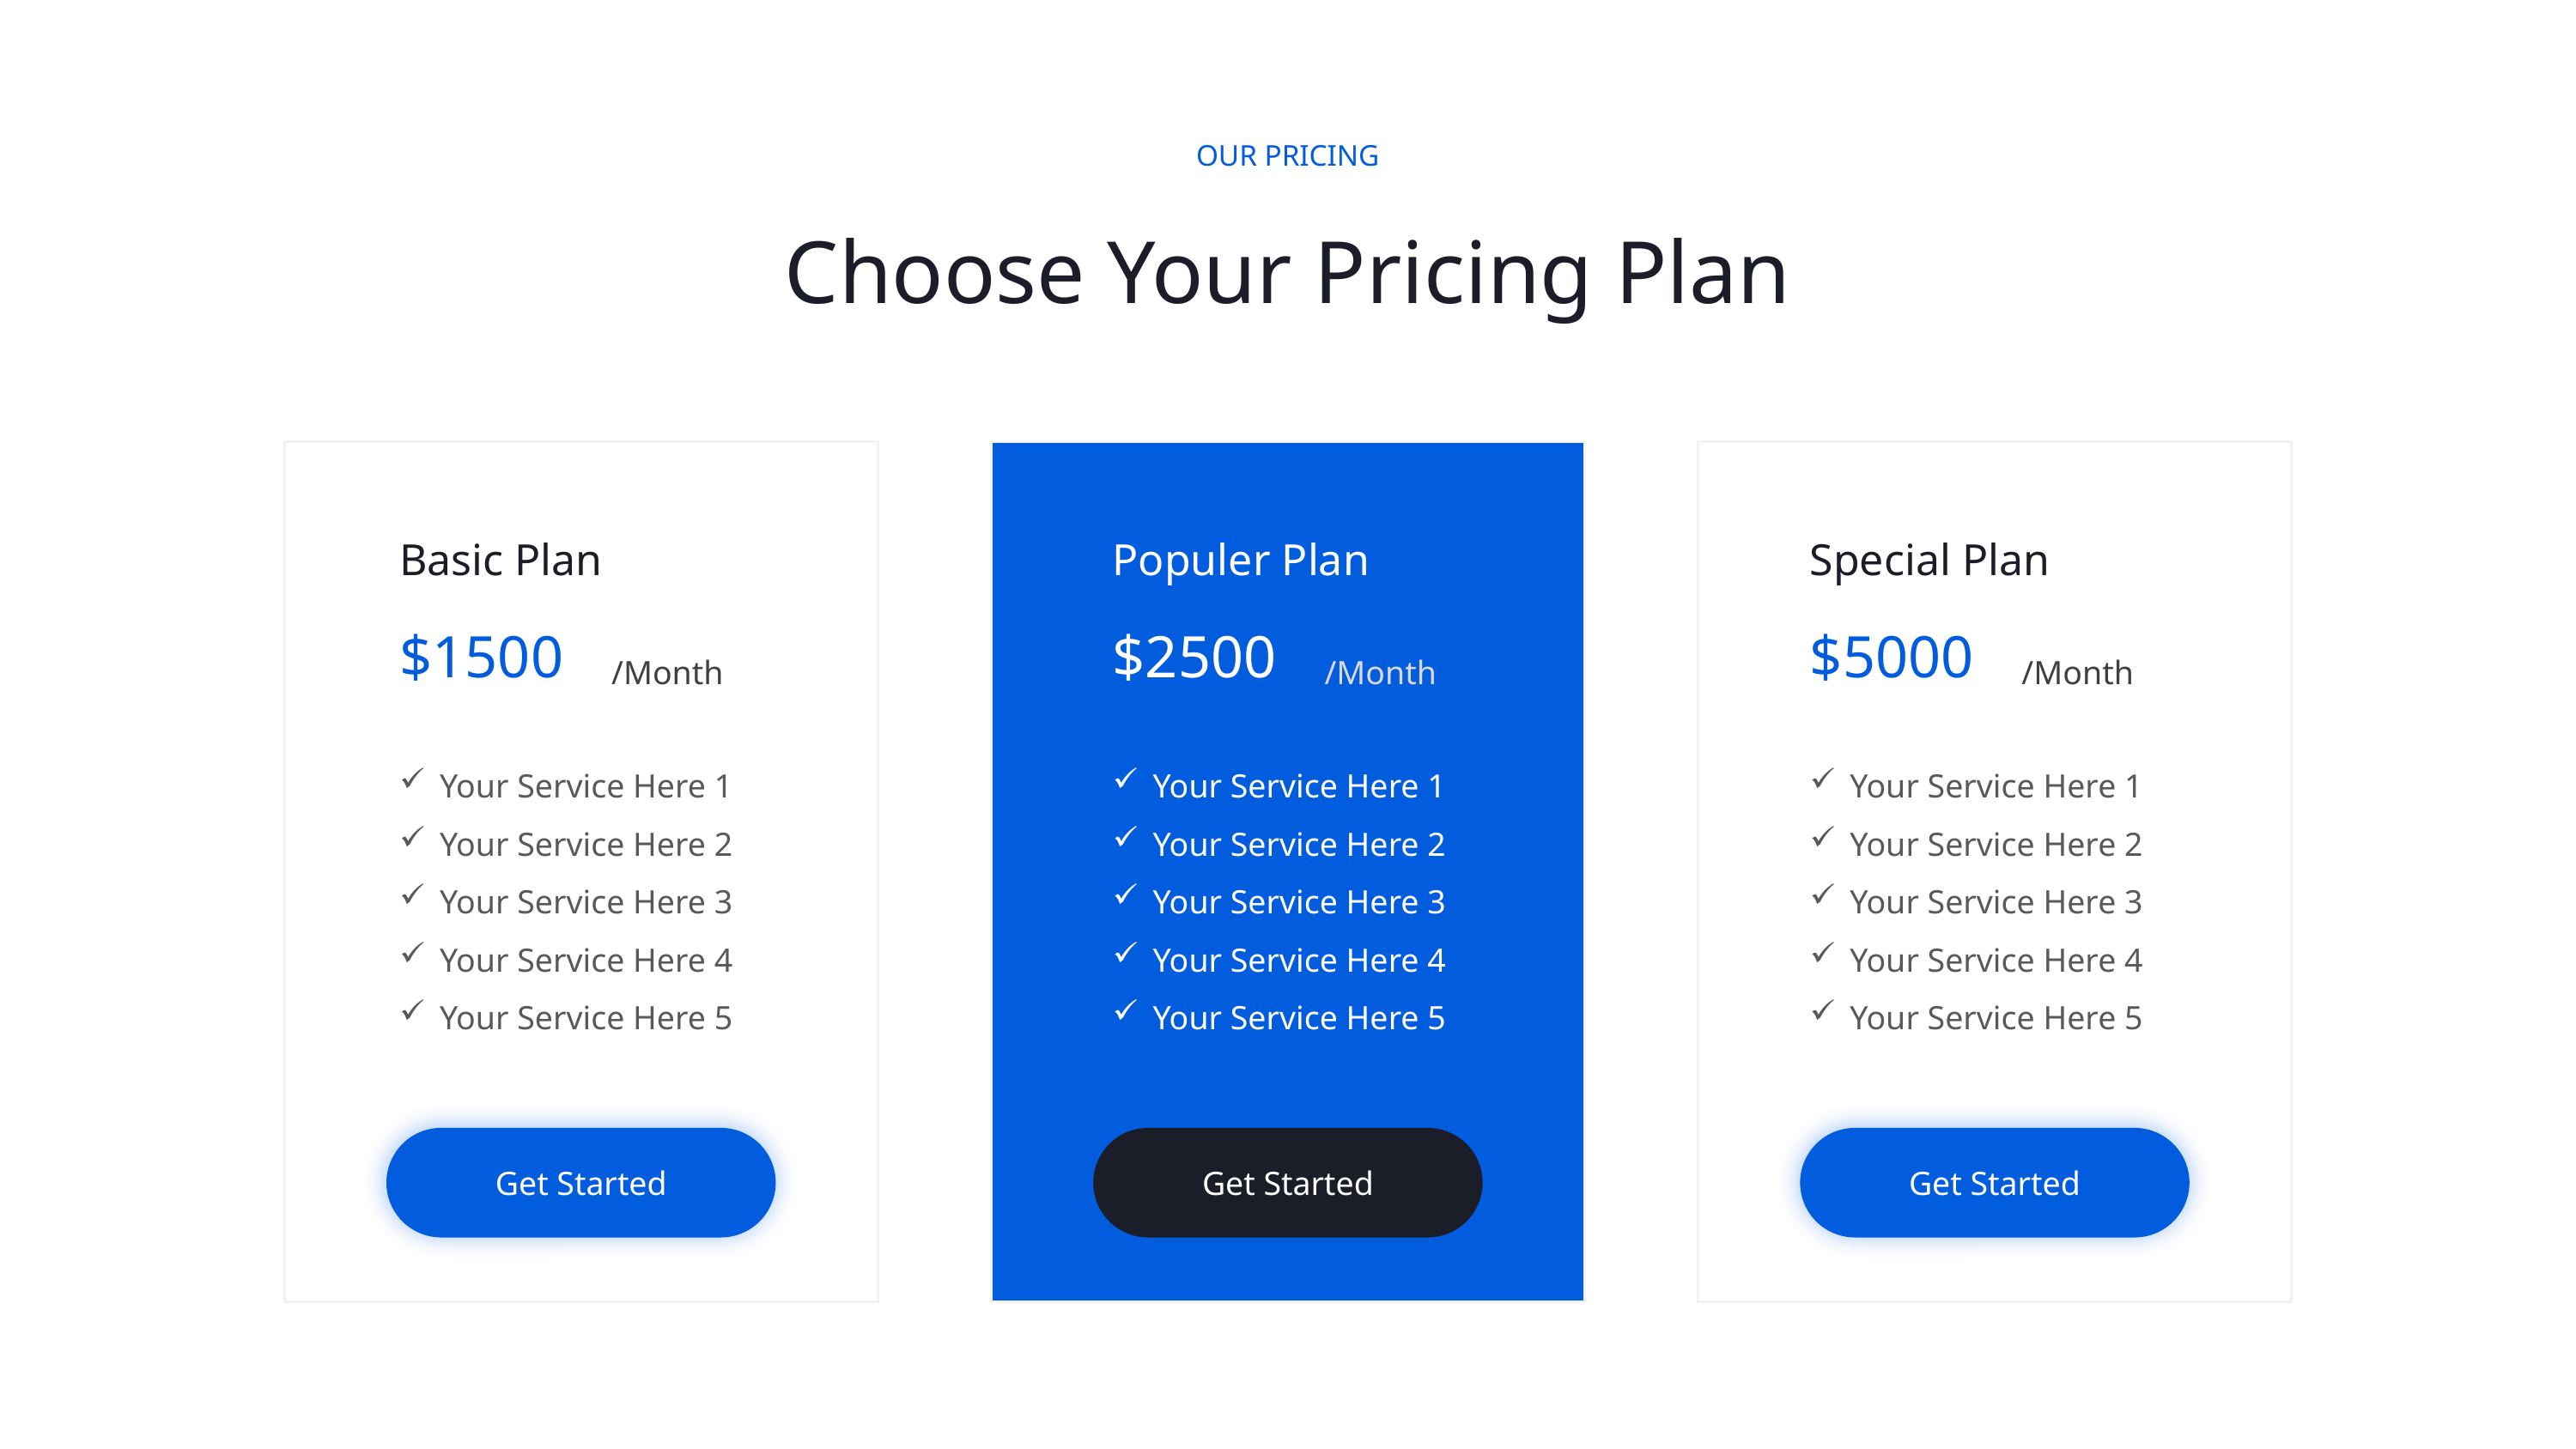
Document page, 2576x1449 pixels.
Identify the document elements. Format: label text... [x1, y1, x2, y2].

text_box [1799, 1126, 2190, 1239]
text_box OUR PRICING [1103, 131, 1473, 179]
text_box [385, 1126, 777, 1239]
text_box /Month [598, 626, 807, 698]
text_box [1092, 1126, 1484, 1239]
text_box Your Service Here 1 Your Service Here 2 Your Service Here 3 Your Service Here 4 Your Service Here 5 [1796, 740, 2186, 1043]
text_box Your Service Here 1 Your Service Here 2 Your Service Here 3 Your Service Here 4 Your Service Here 5 [1099, 740, 1489, 1043]
text_box $5000 [1796, 614, 2043, 695]
text_box Choose Your Pricing Plan [555, 210, 2021, 327]
text_box Populer Plan [1099, 526, 1451, 591]
text_box Get Started [429, 1156, 732, 1209]
text_box [283, 441, 878, 1303]
text_box Your Service Here 1 Your Service Here 2 Your Service Here 3 Your Service Here 4 Your Service Here 5 [386, 740, 776, 1043]
text_box [1698, 441, 2293, 1303]
text_box [990, 441, 1586, 1303]
text_box /Month [1311, 626, 1521, 698]
text_box $1500 [386, 614, 626, 695]
text_box $2500 [1099, 614, 1339, 695]
text_box /Month [2008, 626, 2218, 698]
text_box Basic Plan [386, 526, 738, 591]
text_box Get Started [1843, 1156, 2147, 1209]
text_box Get Started [1136, 1156, 1440, 1209]
text_box Special Plan [1796, 526, 2148, 591]
